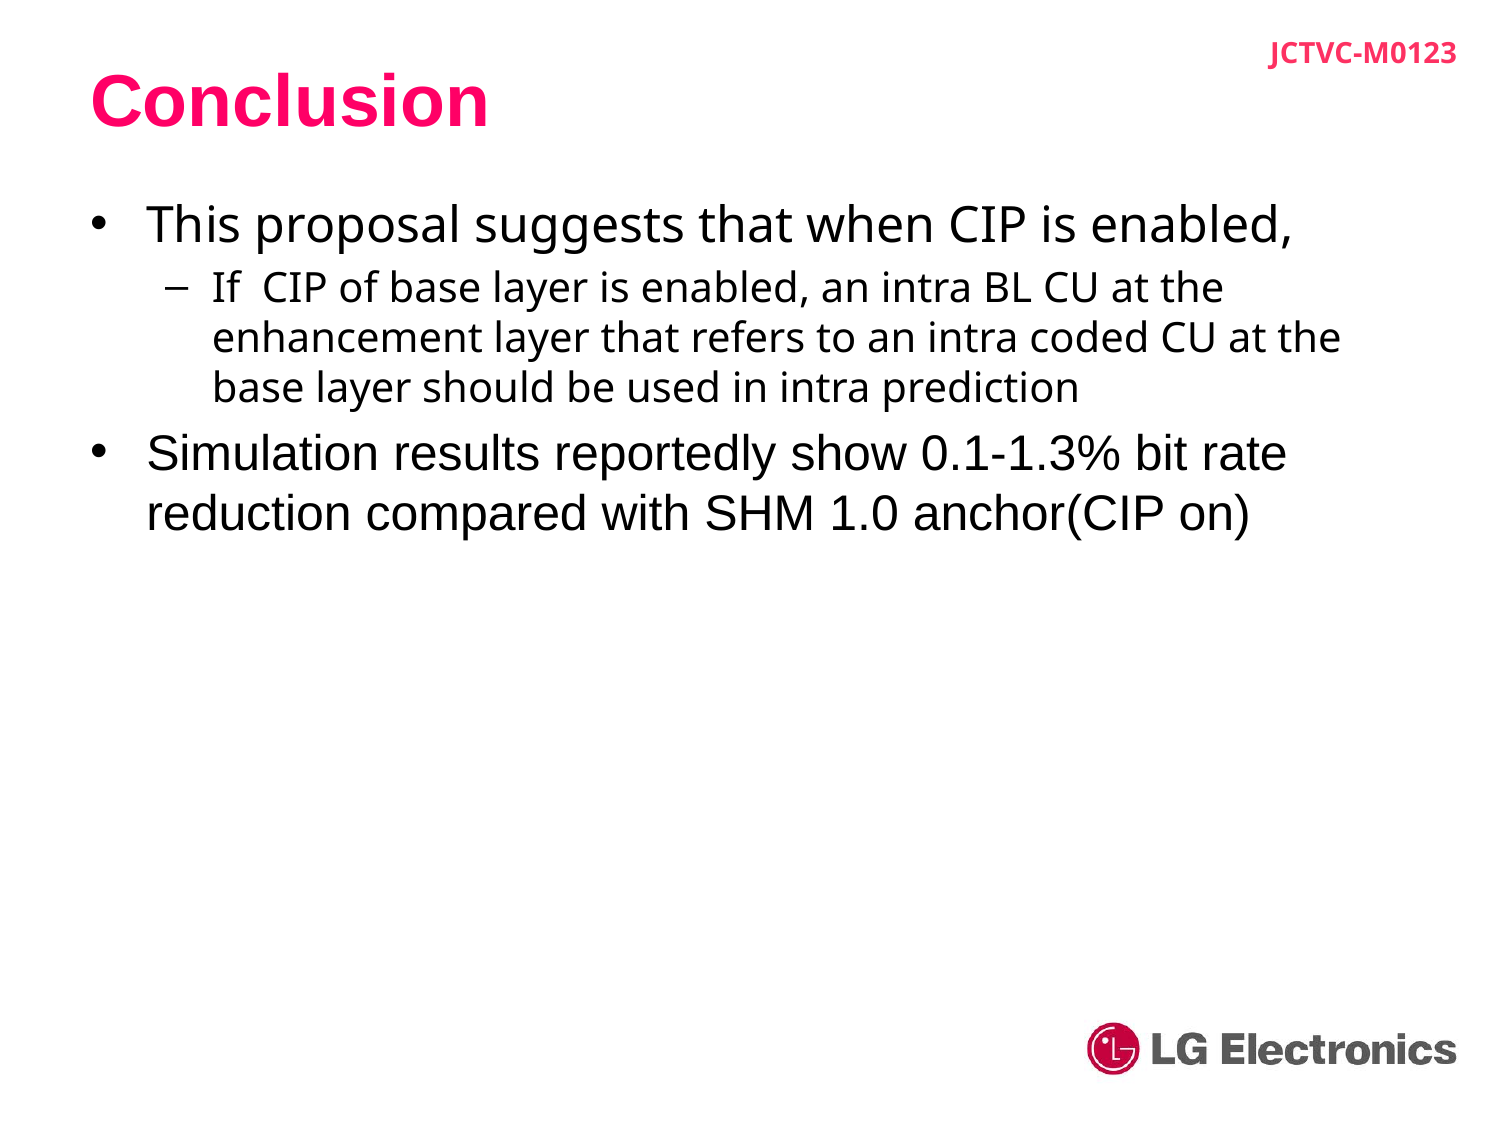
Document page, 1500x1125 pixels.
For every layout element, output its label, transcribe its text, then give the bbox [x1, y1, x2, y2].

title Conclusion [75, 45, 1425, 149]
picture [1084, 1007, 1459, 1091]
list This proposal suggests that when CIP is enabled, If CIP of base layer is enabled, an intra BL CU at the enhancement layer that refers to an intra coded CU at the base layer should be used in intra prediction Simulation results reportedly show 0.1-1.3% bit rate reduction compared with SHM 1.0 anchor(CIP on) [75, 184, 1425, 1005]
text_box JCTVC-M0123 [1241, 27, 1472, 77]
